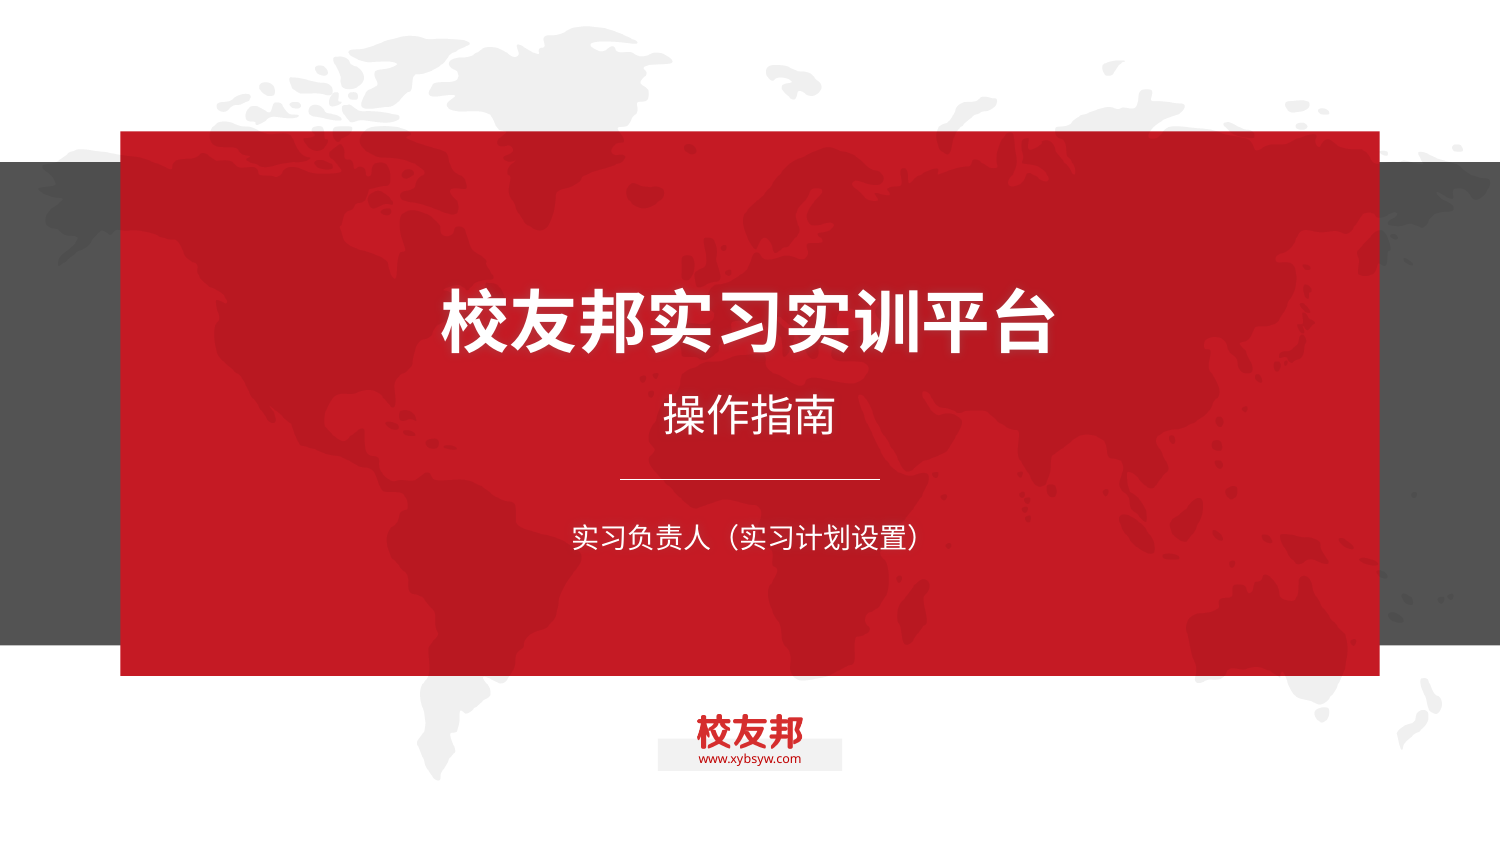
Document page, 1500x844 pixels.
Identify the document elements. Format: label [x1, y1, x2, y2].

text_box [657, 714, 843, 774]
picture [0, 3, 1500, 844]
